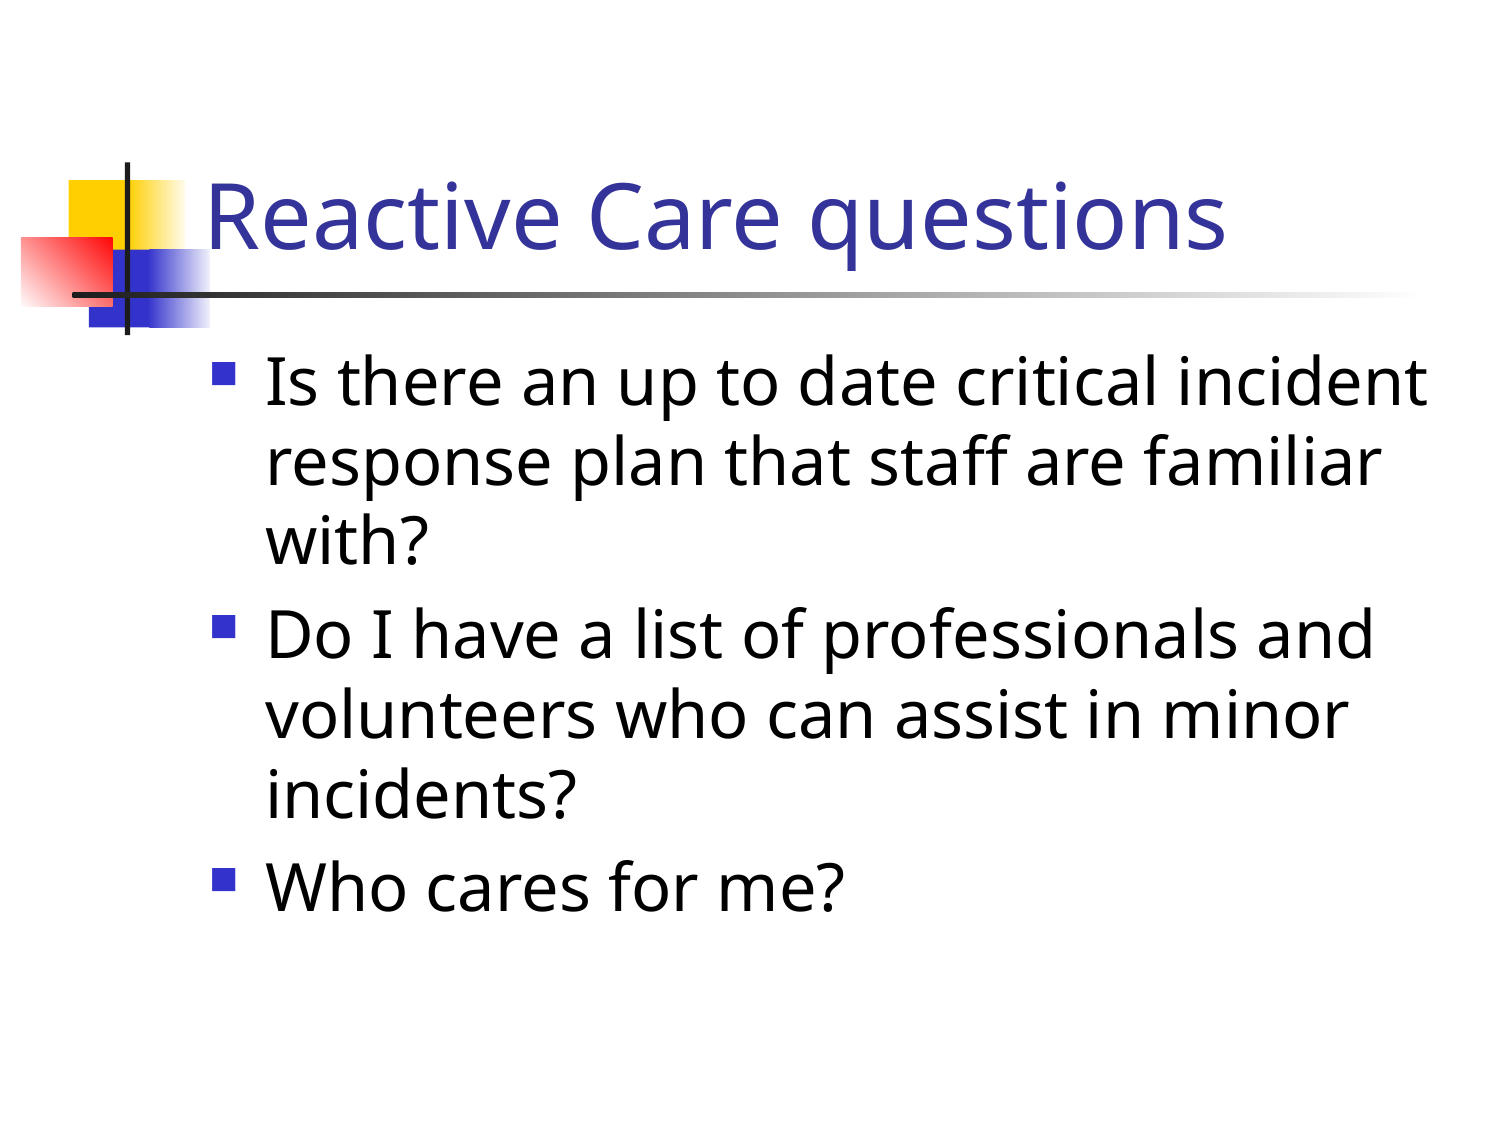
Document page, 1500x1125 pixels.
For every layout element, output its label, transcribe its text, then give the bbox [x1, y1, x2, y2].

title Reactive Care questions [188, 35, 1468, 275]
list Is there an up to date critical incident response plan that staff are familiar with? Do I have a list of professionals and volunteers who can assist in minor incidents? Who cares for me? [193, 331, 1469, 1006]
